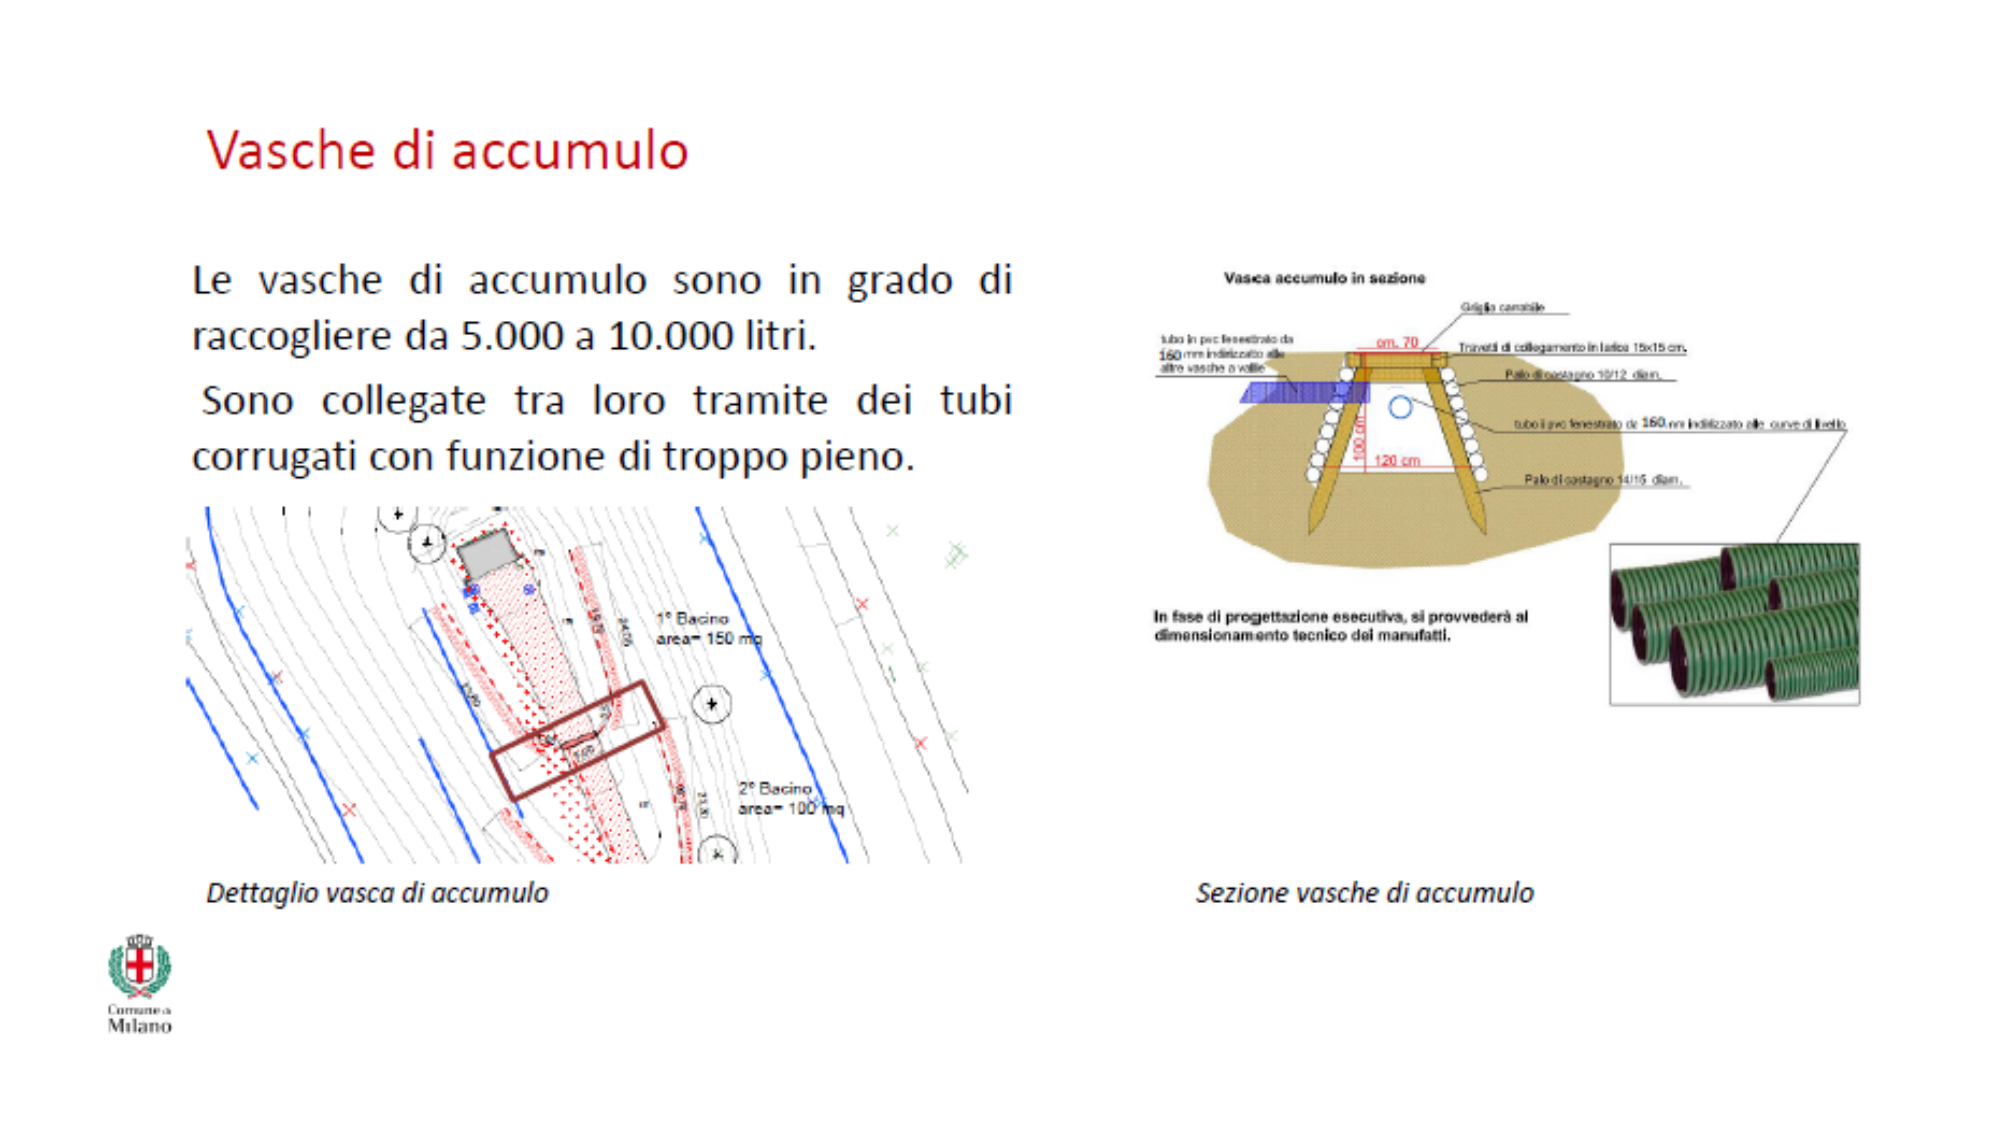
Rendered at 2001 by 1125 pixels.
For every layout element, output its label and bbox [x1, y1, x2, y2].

picture [79, 92, 1941, 1043]
